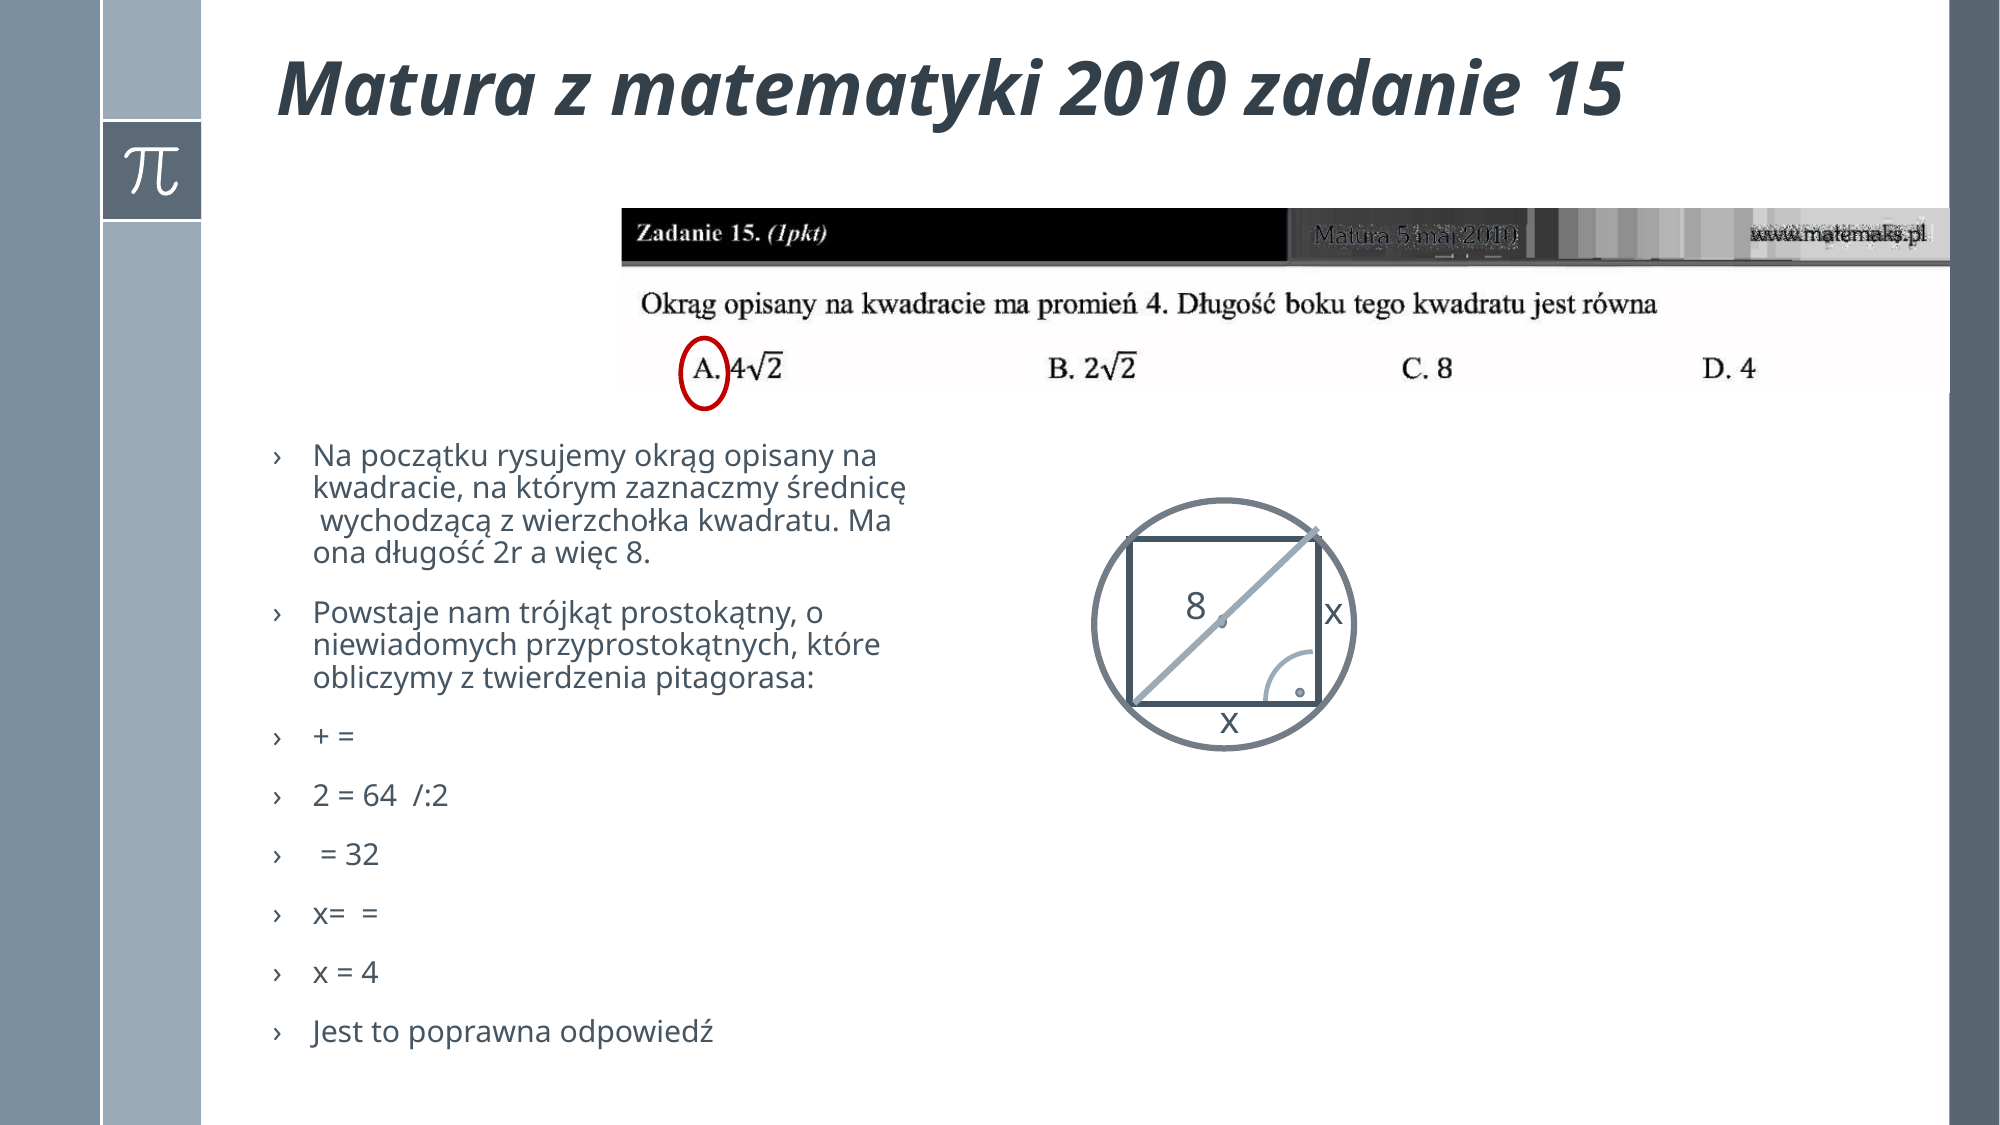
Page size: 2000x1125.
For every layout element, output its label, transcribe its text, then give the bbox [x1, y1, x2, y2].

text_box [1134, 527, 1318, 704]
text_box [683, 393, 726, 410]
text_box x [1204, 704, 1243, 749]
text_box [1141, 499, 1307, 527]
title Matura z matematyki 2010 zadanie 15 [261, 19, 1867, 140]
text_box x [1318, 579, 1359, 640]
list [621, 208, 1957, 393]
text_box [1243, 640, 1355, 749]
text_box [1093, 533, 1204, 748]
text_box [1318, 537, 1347, 579]
